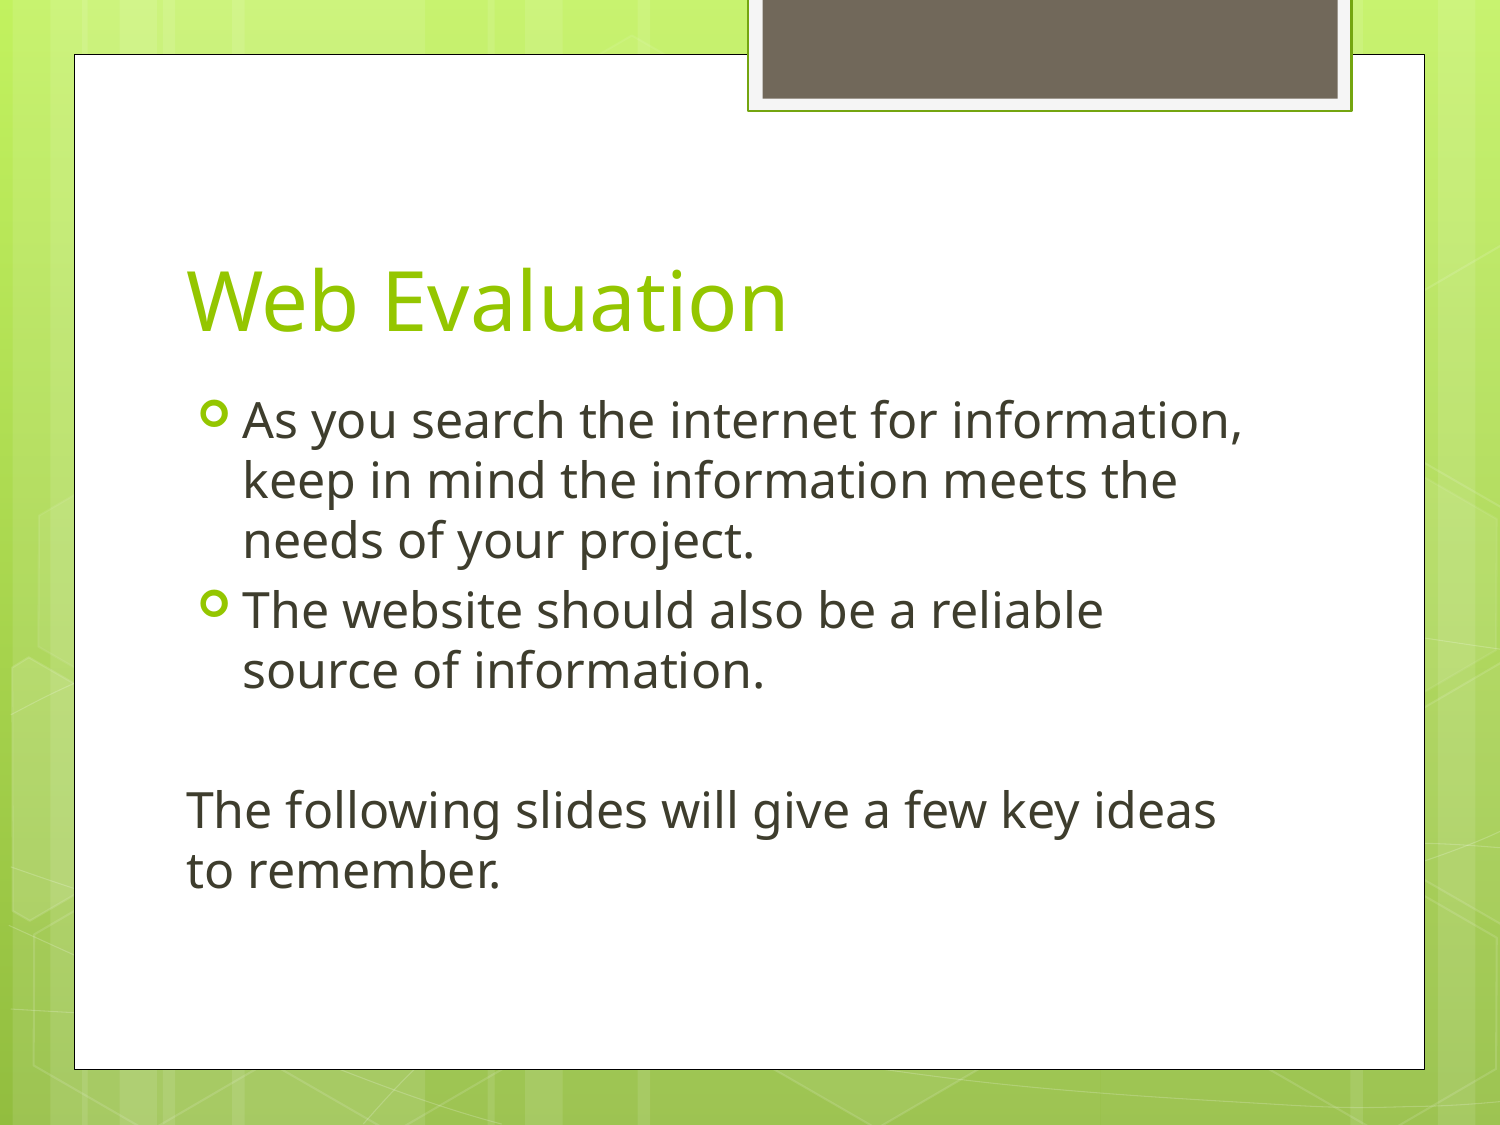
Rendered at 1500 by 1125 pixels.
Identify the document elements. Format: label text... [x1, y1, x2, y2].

title Web Evaluation [171, 168, 1324, 357]
list As you search the internet for information, keep in mind the information meets the needs of your project. The website should also be a reliable source of information. The following slides will give a few key ideas to remember. [171, 381, 1283, 957]
